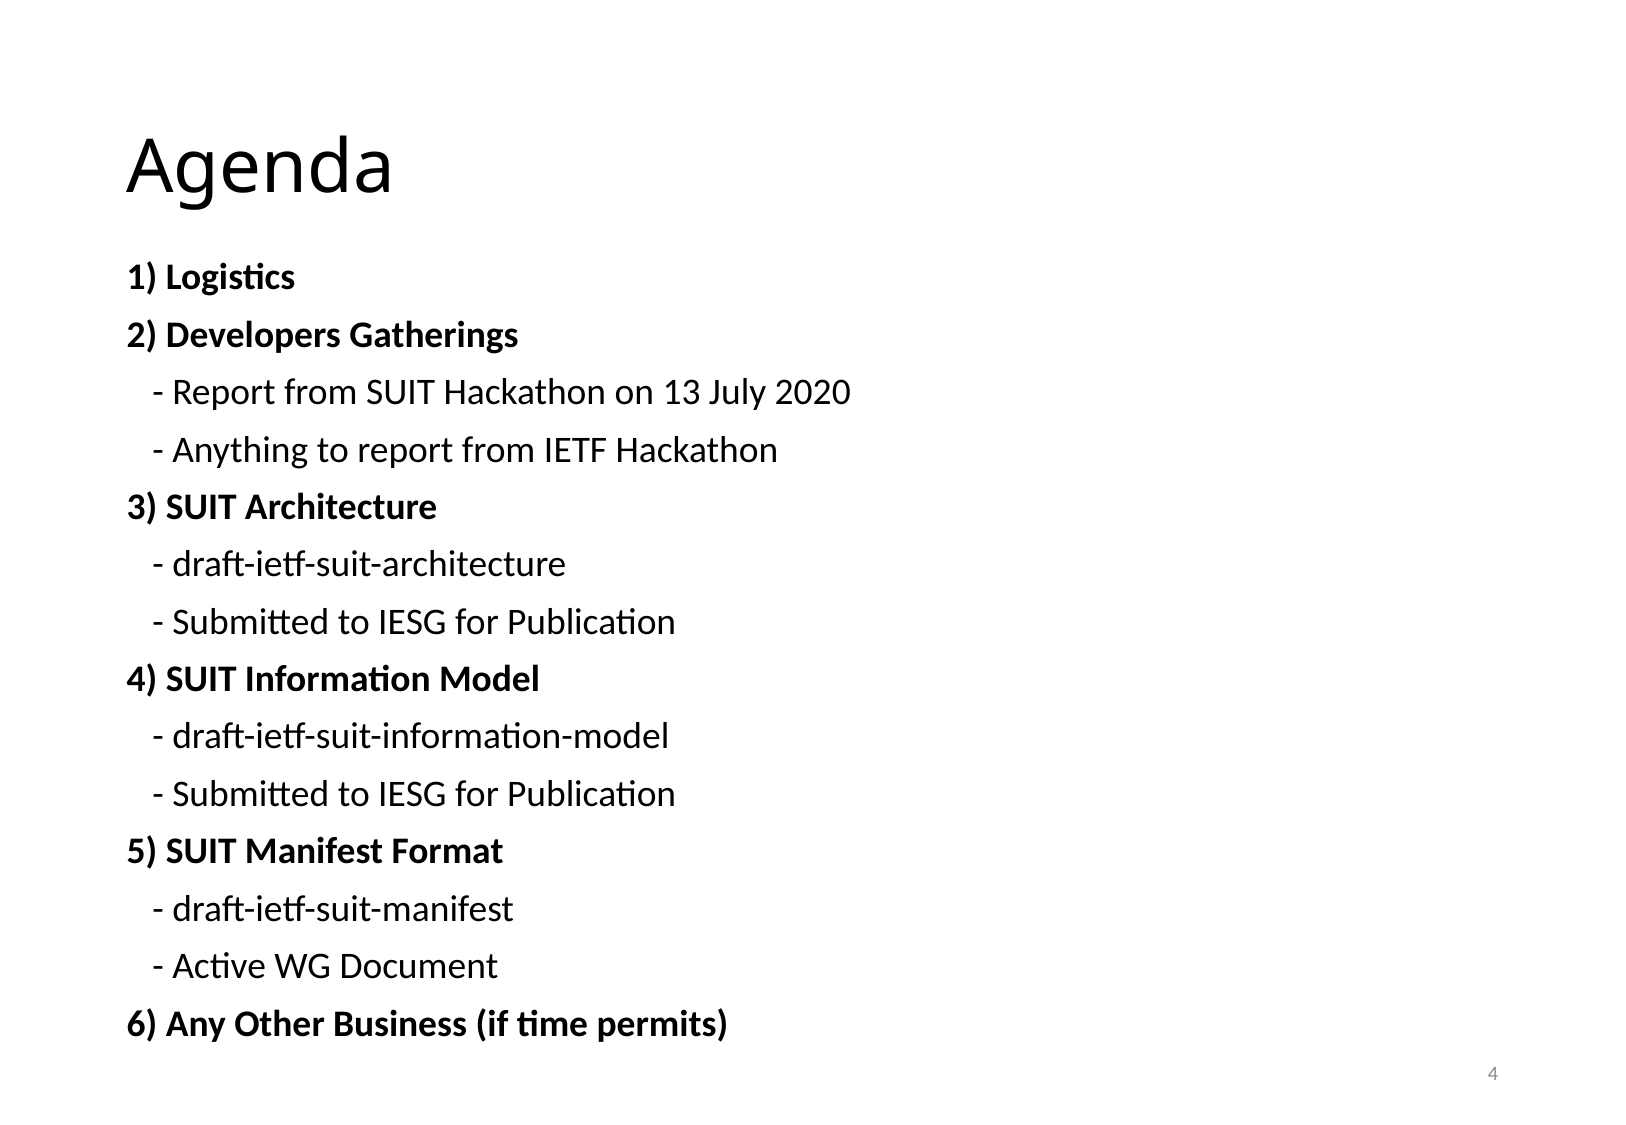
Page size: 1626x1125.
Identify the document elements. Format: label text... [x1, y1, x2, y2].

slide_number 4 [1147, 1042, 1514, 1103]
title Agenda [111, 59, 1514, 249]
list 1) Logistics 2) Developers Gatherings - Report from SUIT Hackathon on 13 July 2020 - Anything to report from IETF Hackathon 3) SUIT Architecture - draft-ietf-suit-architecture - Submitted to IESG for Publication 4) SUIT Information Model - draft-ietf-suit-information-model - Submitted to IESG for Publication 5) SUIT Manifest Format - draft-ietf-suit-manifest - Active WG Document 6) Any Other Business (if time permits) [111, 249, 1514, 1050]
